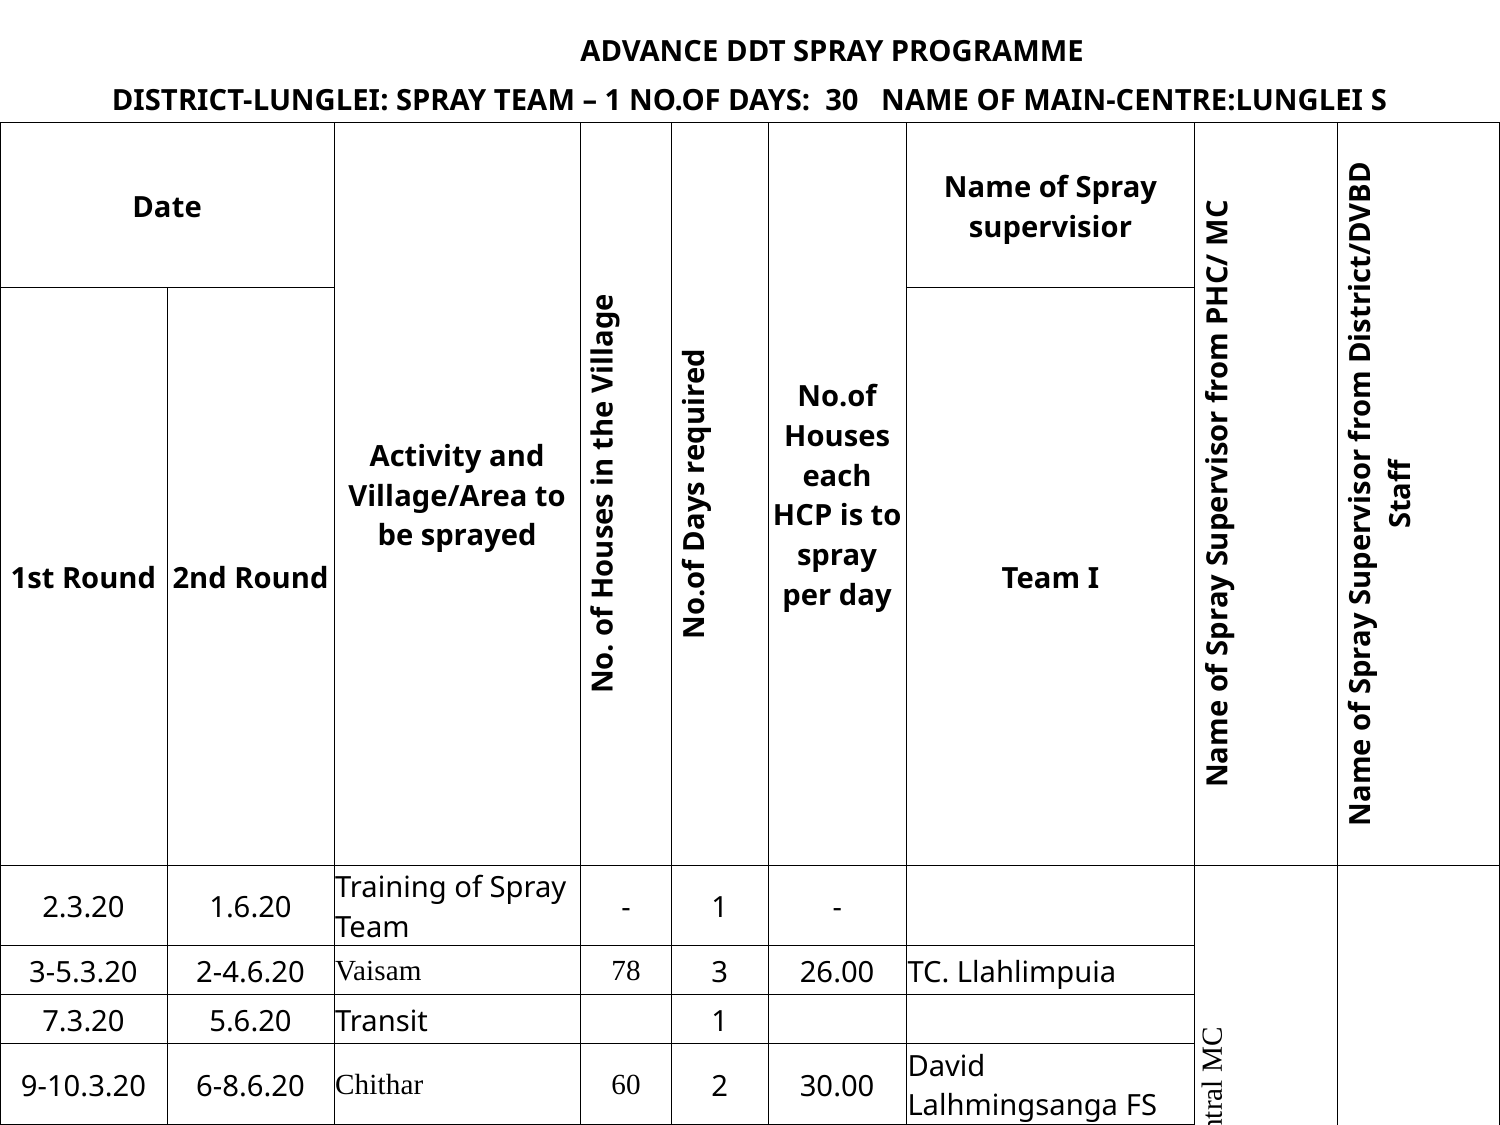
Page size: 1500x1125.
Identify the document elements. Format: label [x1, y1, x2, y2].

table_cell [335, 995, 580, 1043]
table_cell [769, 123, 906, 865]
table_cell [1, 995, 167, 1043]
table_cell [907, 288, 1194, 865]
table_cell [1, 866, 167, 945]
table_cell [1195, 866, 1337, 1125]
table_cell [335, 1044, 580, 1124]
table_cell [907, 946, 1194, 994]
table_cell [0, 74, 1500, 122]
table_cell [769, 995, 906, 1043]
table_cell [581, 995, 671, 1043]
table_cell [1, 123, 334, 287]
table_cell [168, 866, 334, 945]
table_cell [1338, 123, 1499, 865]
table_cell [335, 123, 580, 865]
table_cell [672, 123, 768, 865]
table_cell [581, 1044, 671, 1124]
table_cell [168, 288, 334, 865]
table_cell [335, 946, 580, 994]
table_cell [1, 1044, 167, 1124]
table_cell [769, 946, 906, 994]
table_cell [907, 995, 1194, 1043]
table_cell [581, 946, 671, 994]
table_cell [907, 866, 1194, 945]
table_cell [907, 123, 1194, 287]
table_cell [769, 866, 906, 945]
table_cell [907, 1044, 1194, 1124]
table_cell [168, 995, 334, 1043]
table_cell [581, 866, 671, 945]
table_cell [1, 946, 167, 994]
table_cell [1, 288, 167, 865]
table_cell [168, 1044, 334, 1124]
table_cell [672, 995, 768, 1043]
table_cell [672, 866, 768, 945]
table_cell [769, 1044, 906, 1124]
table_cell [1195, 123, 1337, 865]
table_header [0, 25, 1500, 74]
table_cell [672, 1044, 768, 1124]
table_cell [335, 866, 580, 945]
table_cell [672, 946, 768, 994]
table_cell [1338, 866, 1499, 1125]
table_cell [168, 946, 334, 994]
table_cell [581, 123, 671, 865]
